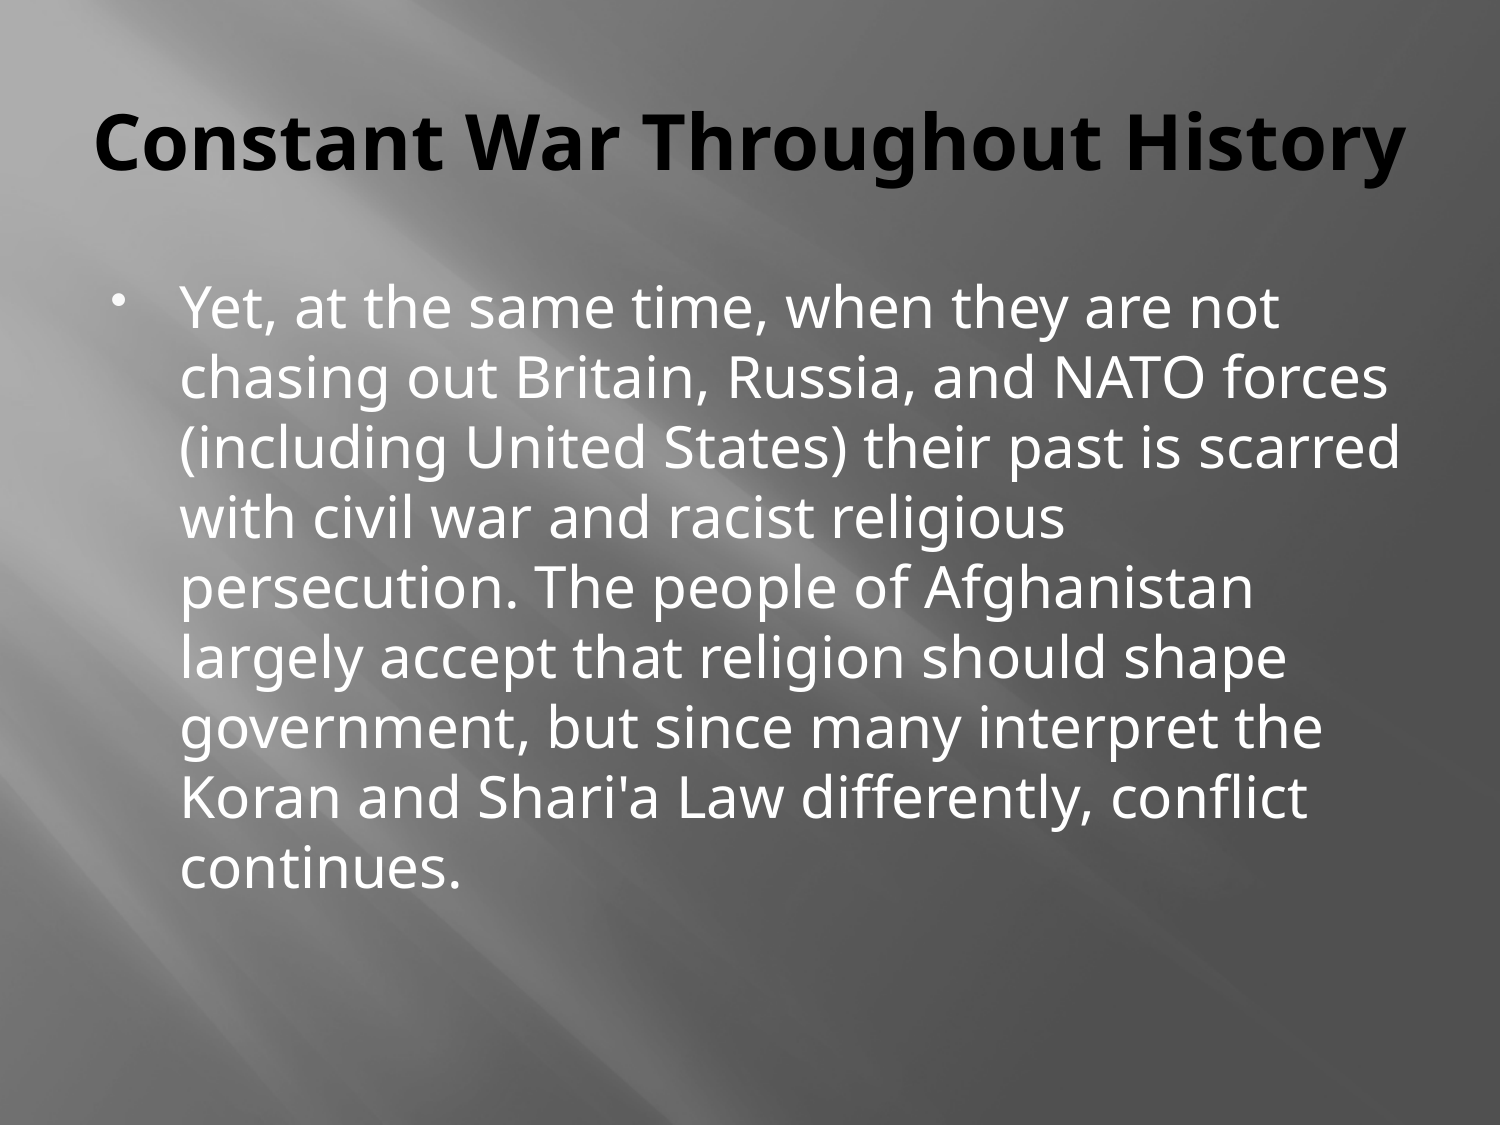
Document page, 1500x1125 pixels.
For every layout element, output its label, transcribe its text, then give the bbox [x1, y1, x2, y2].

title Constant War Throughout History [75, 45, 1425, 233]
list Yet, at the same time, when they are not chasing out Britain, Russia, and NATO forces (including United States) their past is scarred with civil war and racist religious persecution. The people of Afghanistan largely accept that religion should shape government, but since many interpret the Koran and Shari'a Law differently, conflict continues. [75, 262, 1425, 1035]
